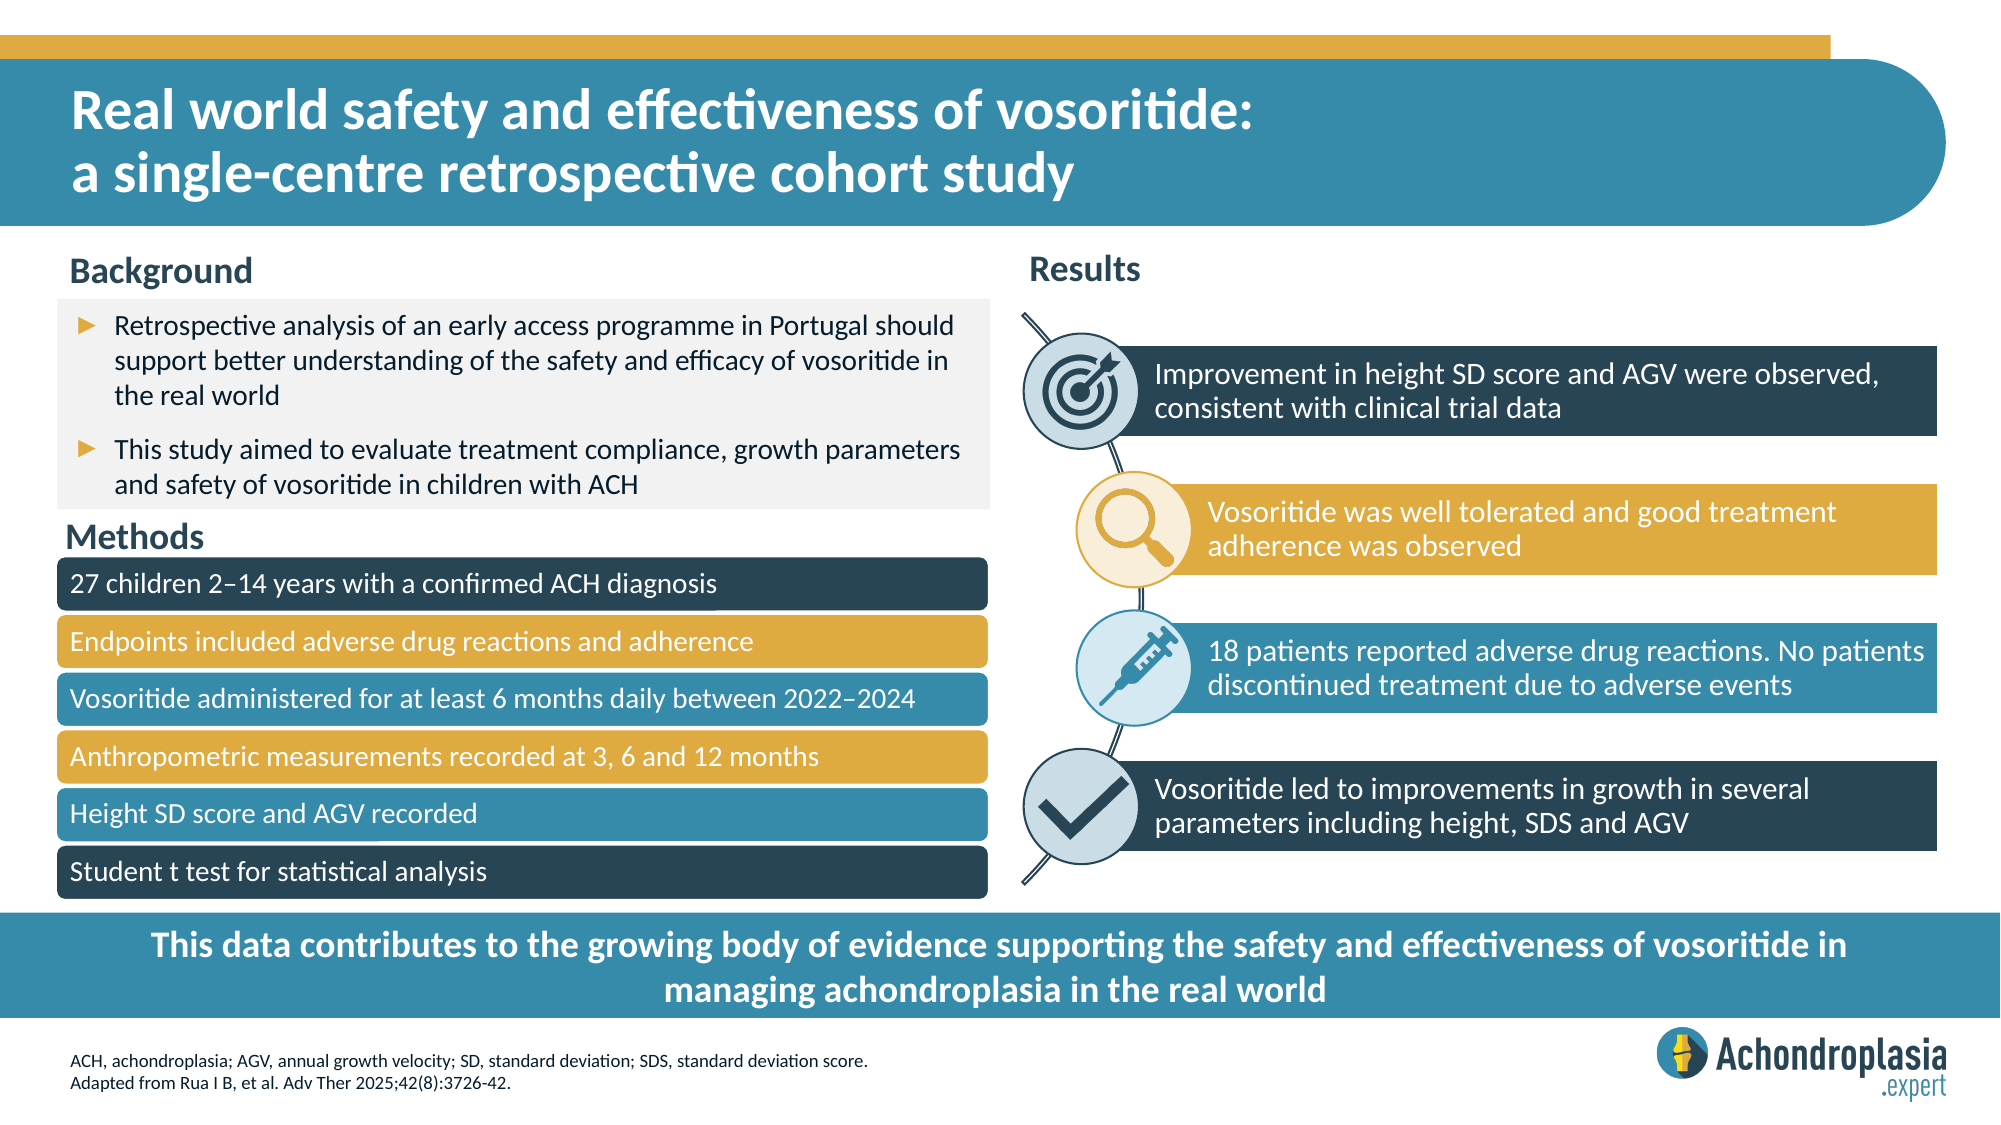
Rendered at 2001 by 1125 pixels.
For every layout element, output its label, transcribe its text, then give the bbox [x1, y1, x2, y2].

picture [1034, 343, 1129, 438]
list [1013, 298, 1947, 899]
picture [1086, 480, 1182, 575]
list Retrospective analysis of an early access programme in Portugal should support better understanding of the safety and efficacy of vosoritide in the real world This study aimed to evaluate treatment compliance, growth parameters and safety of vosoritide in children with ACH [57, 298, 991, 510]
picture [1656, 1027, 1947, 1102]
list This data contributes to the growing body of evidence supporting the safety and effectiveness of vosoritide in managing achondroplasia in the real world [0, 912, 2000, 1018]
title Real world safety and effectiveness of vosoritide: a single-centre retrospective cohort study [56, 59, 1888, 225]
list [55, 556, 989, 900]
picture [1091, 618, 1186, 714]
footer ACH, achondroplasia; AGV, annual growth velocity; SD, standard deviation; SDS, standard deviation score. Adapted from Rua I B, et al. Adv Ther 2025;42(8):3726-42. [55, 1005, 1656, 1102]
picture [1036, 760, 1131, 855]
